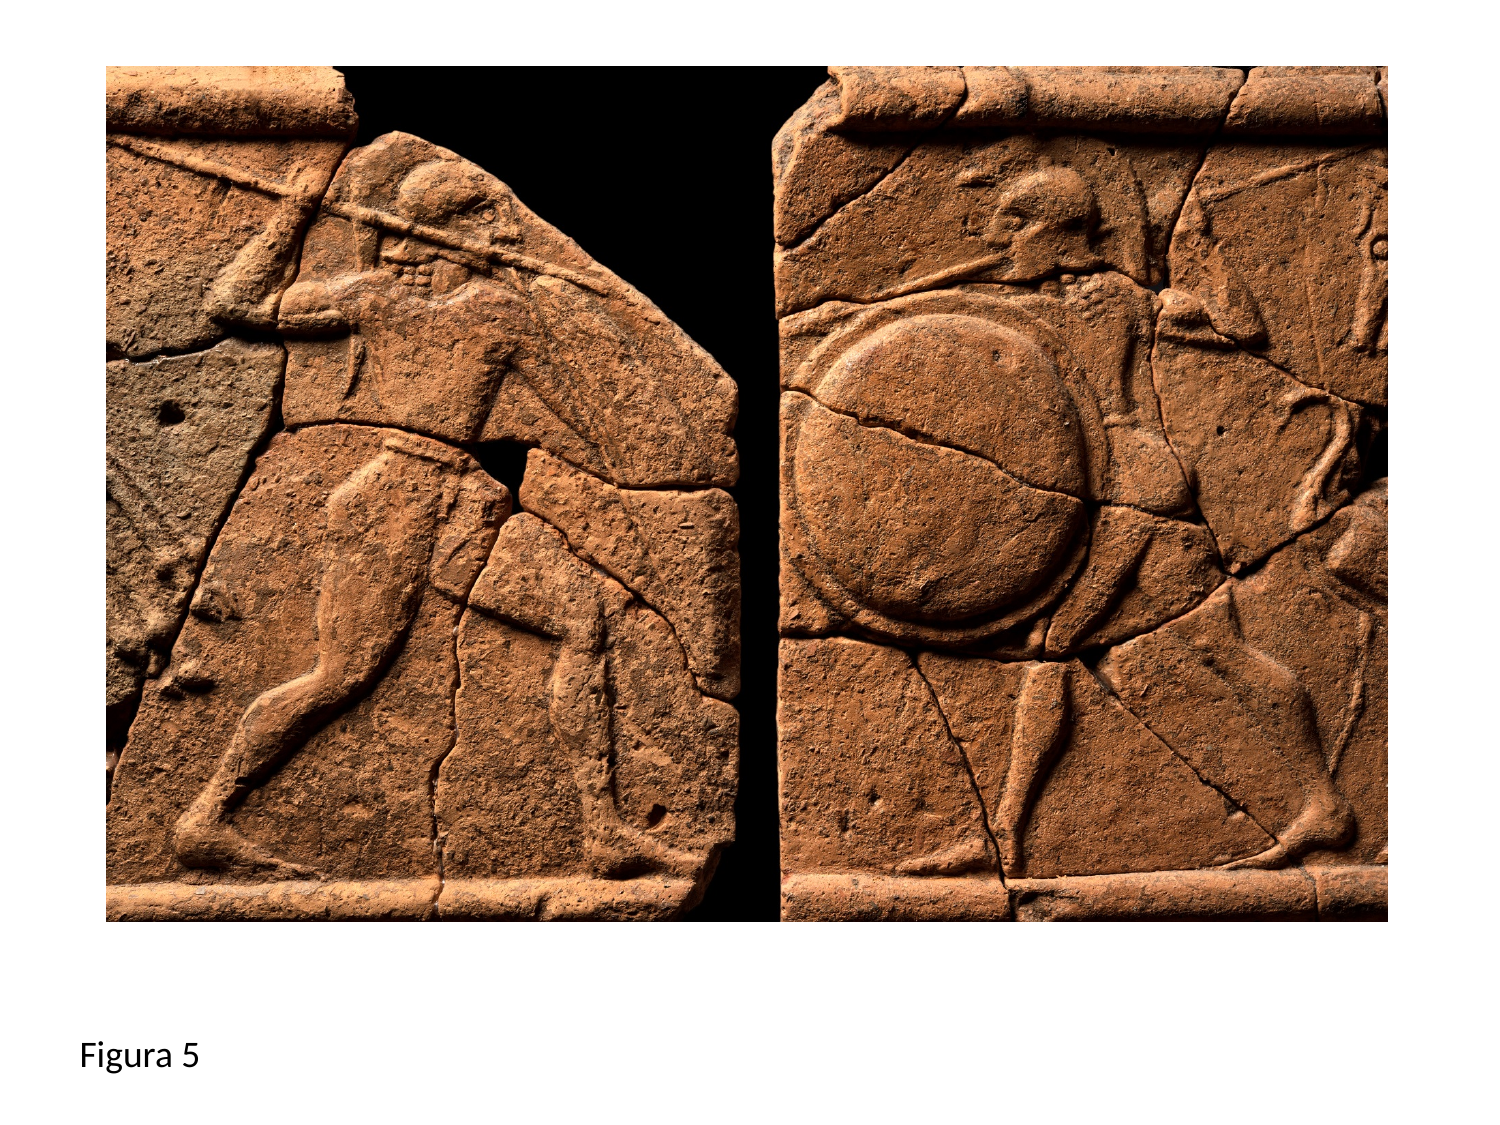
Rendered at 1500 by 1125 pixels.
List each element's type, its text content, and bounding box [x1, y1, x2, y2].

text_box Figura 5 [64, 1023, 680, 1083]
picture [106, 66, 1389, 922]
